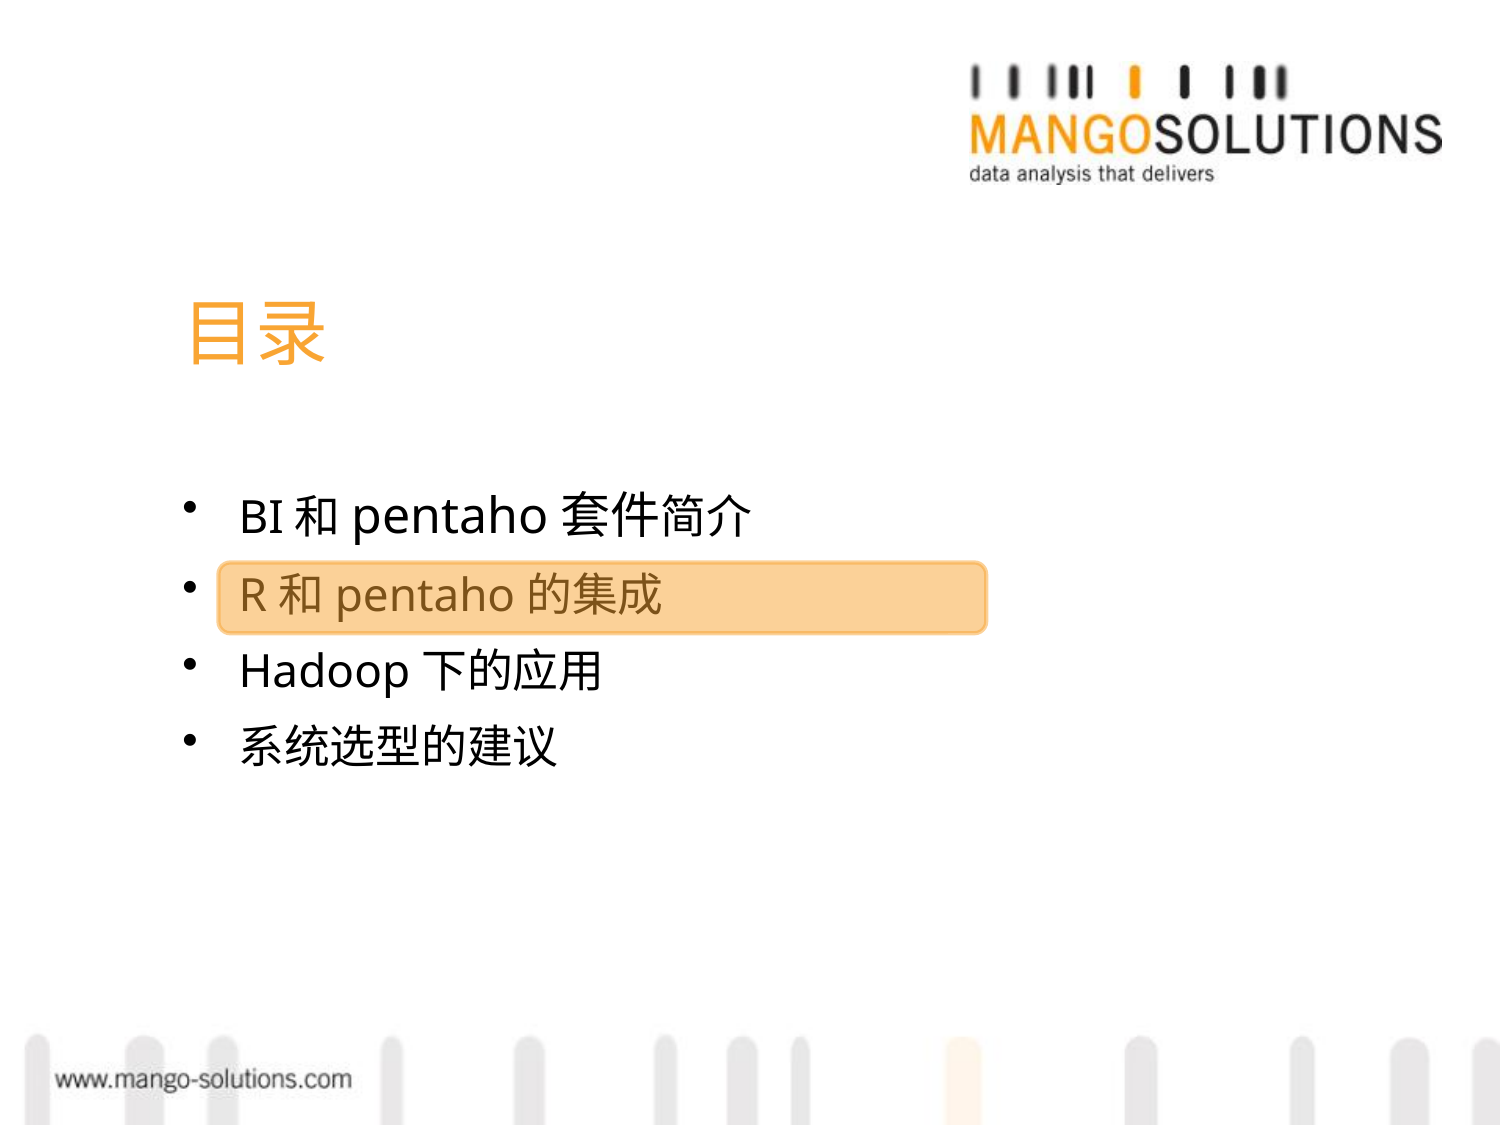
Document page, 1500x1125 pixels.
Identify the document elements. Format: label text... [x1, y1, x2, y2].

picture [969, 61, 1442, 185]
list BI和pentaho套件简介 R和pentaho的集成 Hadoop下的应用 系统选型的建议 [182, 480, 1443, 1010]
title 目录 [182, 290, 1443, 466]
picture [0, 1012, 1500, 1125]
text_box [216, 560, 989, 636]
